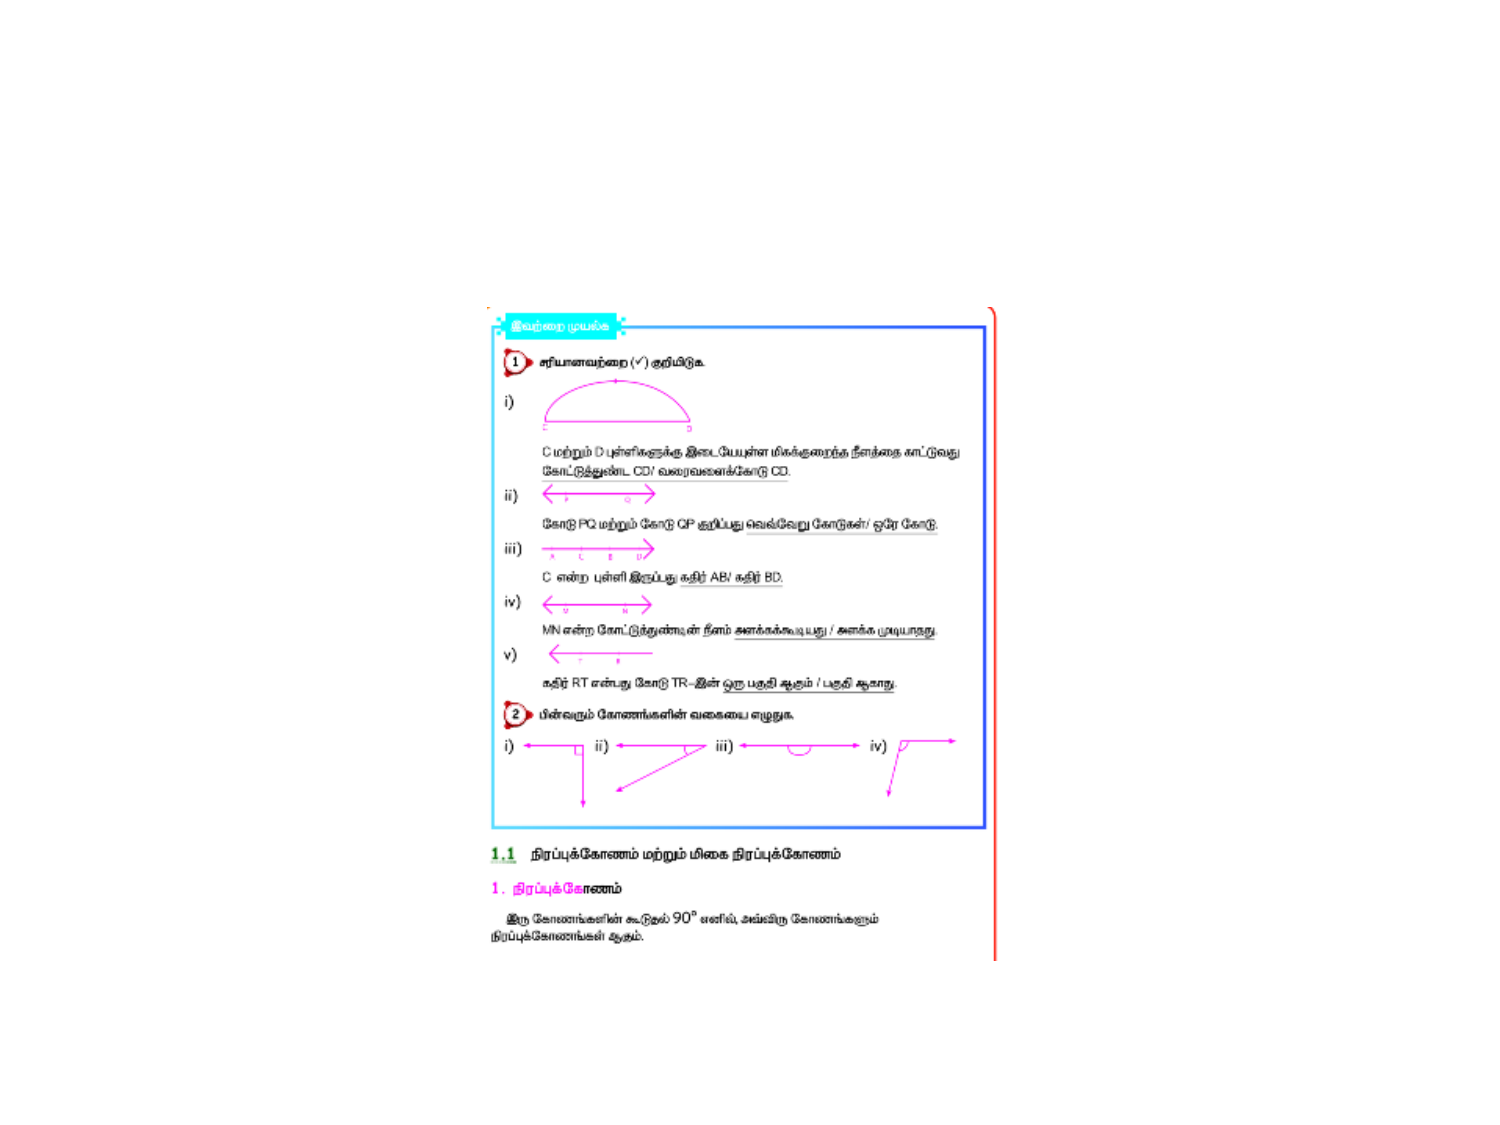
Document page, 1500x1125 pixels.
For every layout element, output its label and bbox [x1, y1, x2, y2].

list [487, 306, 1013, 961]
